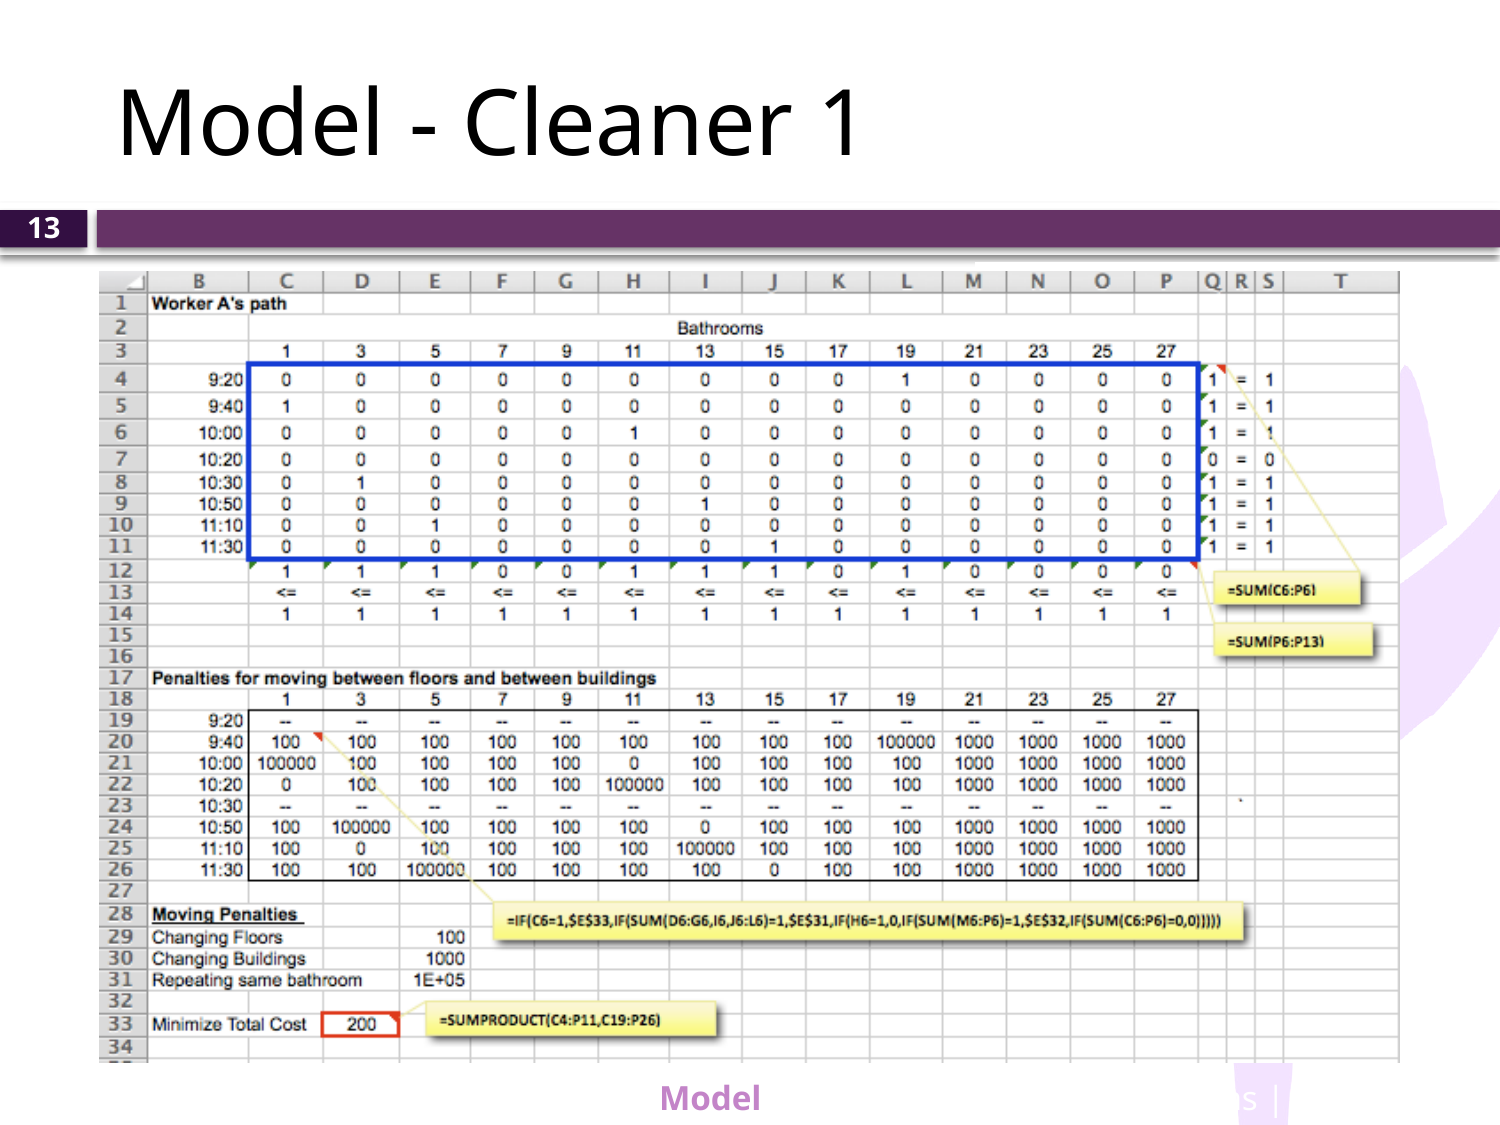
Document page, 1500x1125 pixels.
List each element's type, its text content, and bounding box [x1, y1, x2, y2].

slide_number 13 [0, 208, 88, 249]
picture [99, 262, 1500, 1125]
text_box Background | Objective | Assumptions | Model | Findings | Recommendations | Benefits [0, 1069, 968, 1125]
title Model - Cleaner 1 [100, 37, 1438, 200]
